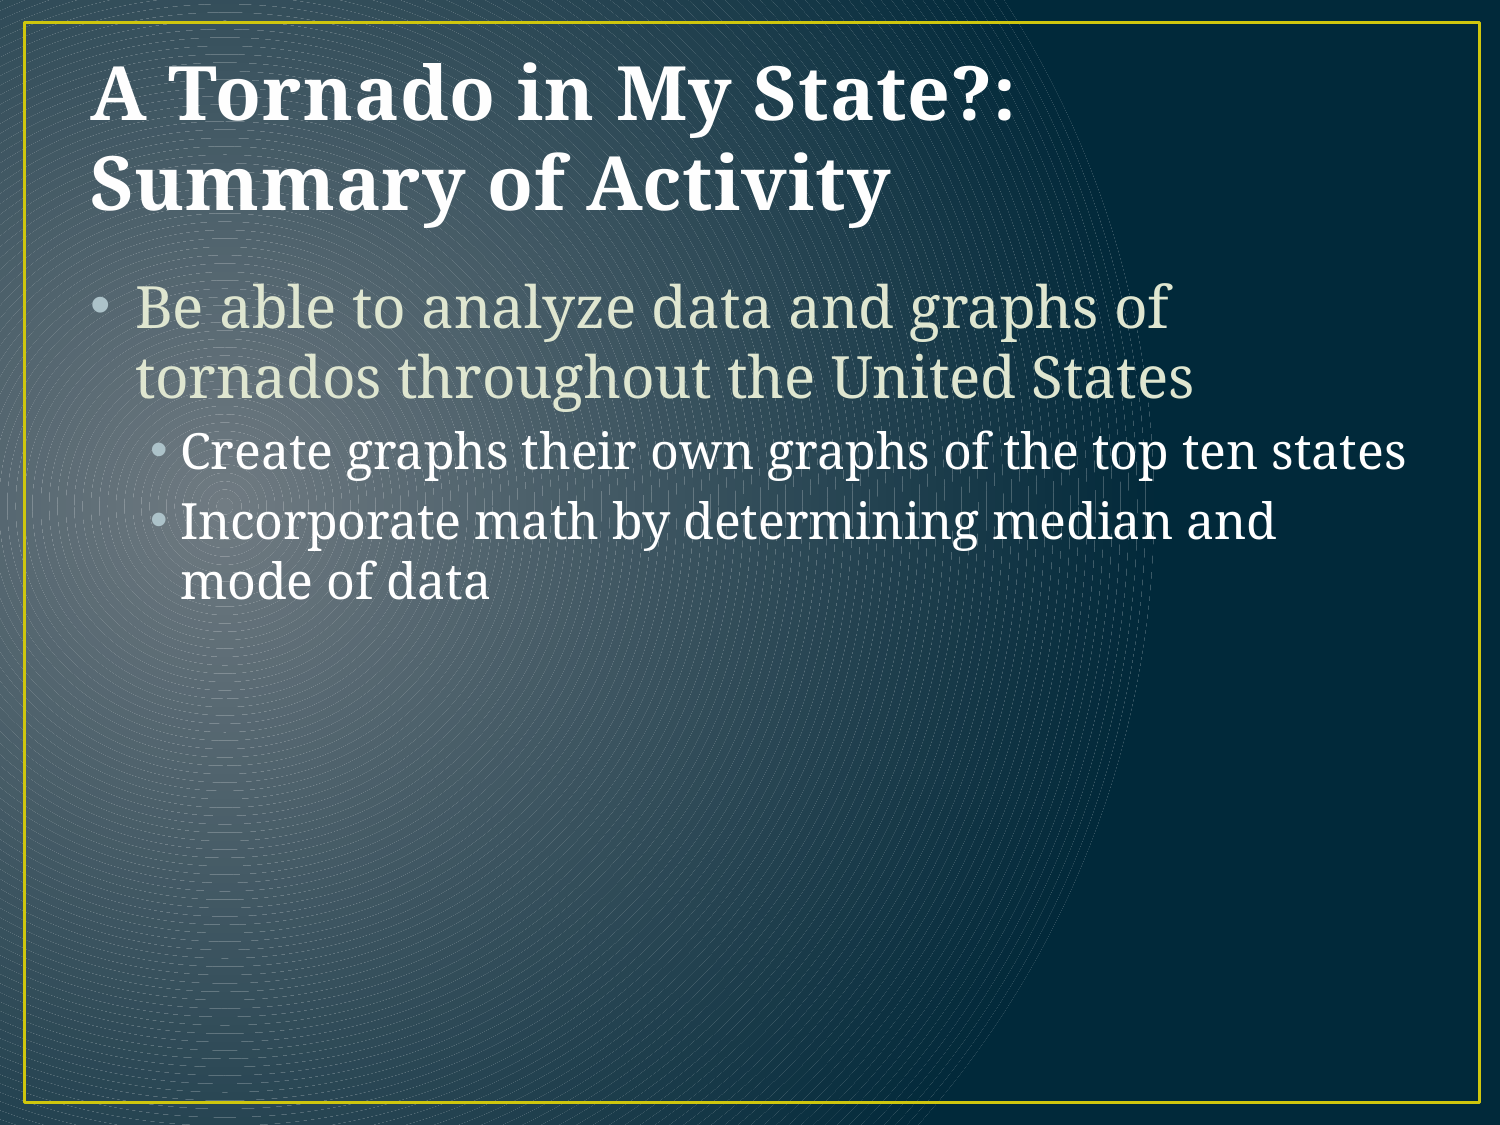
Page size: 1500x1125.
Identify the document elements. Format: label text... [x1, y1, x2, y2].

list Be able to analyze data and graphs of tornados throughout the United States Create graphs their own graphs of the top ten states Incorporate math by determining median and mode of data [75, 262, 1425, 1005]
title A Tornado in My State?: Summary of Activity [75, 45, 1425, 233]
